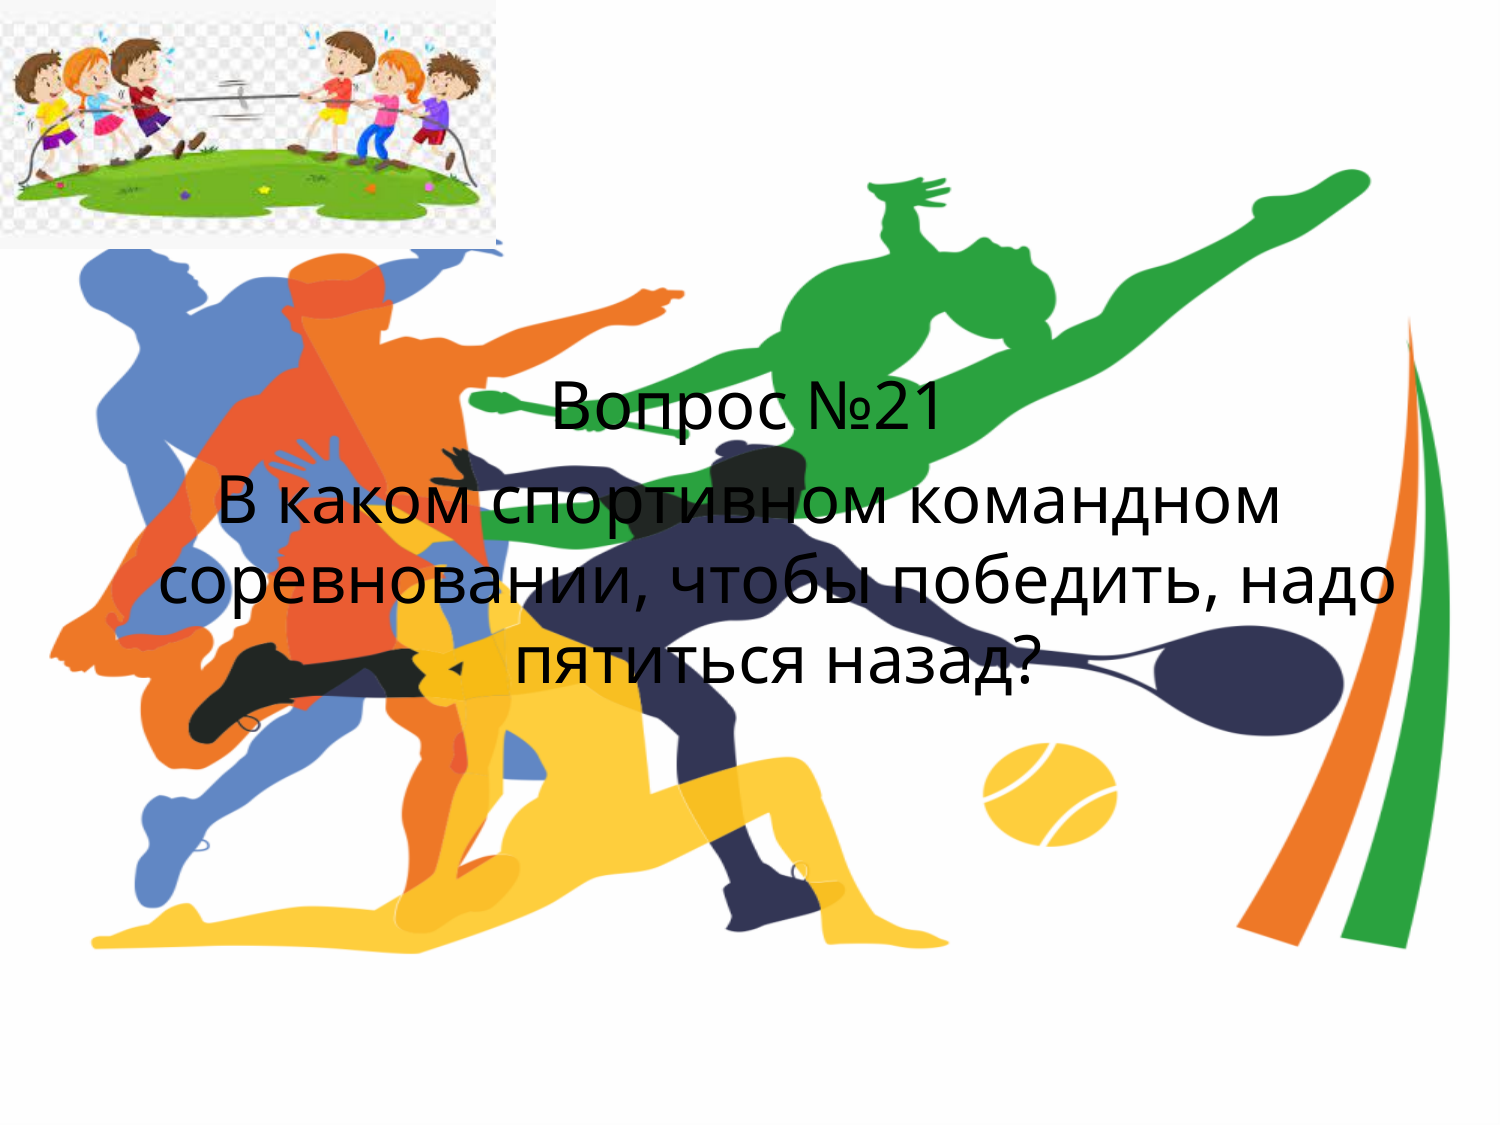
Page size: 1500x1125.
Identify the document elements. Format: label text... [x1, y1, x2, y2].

picture [0, 0, 1500, 1125]
list Вопрос №21 В каком спортивном командном соревновании, чтобы победить, надо пятиться назад? [75, 262, 1425, 1005]
